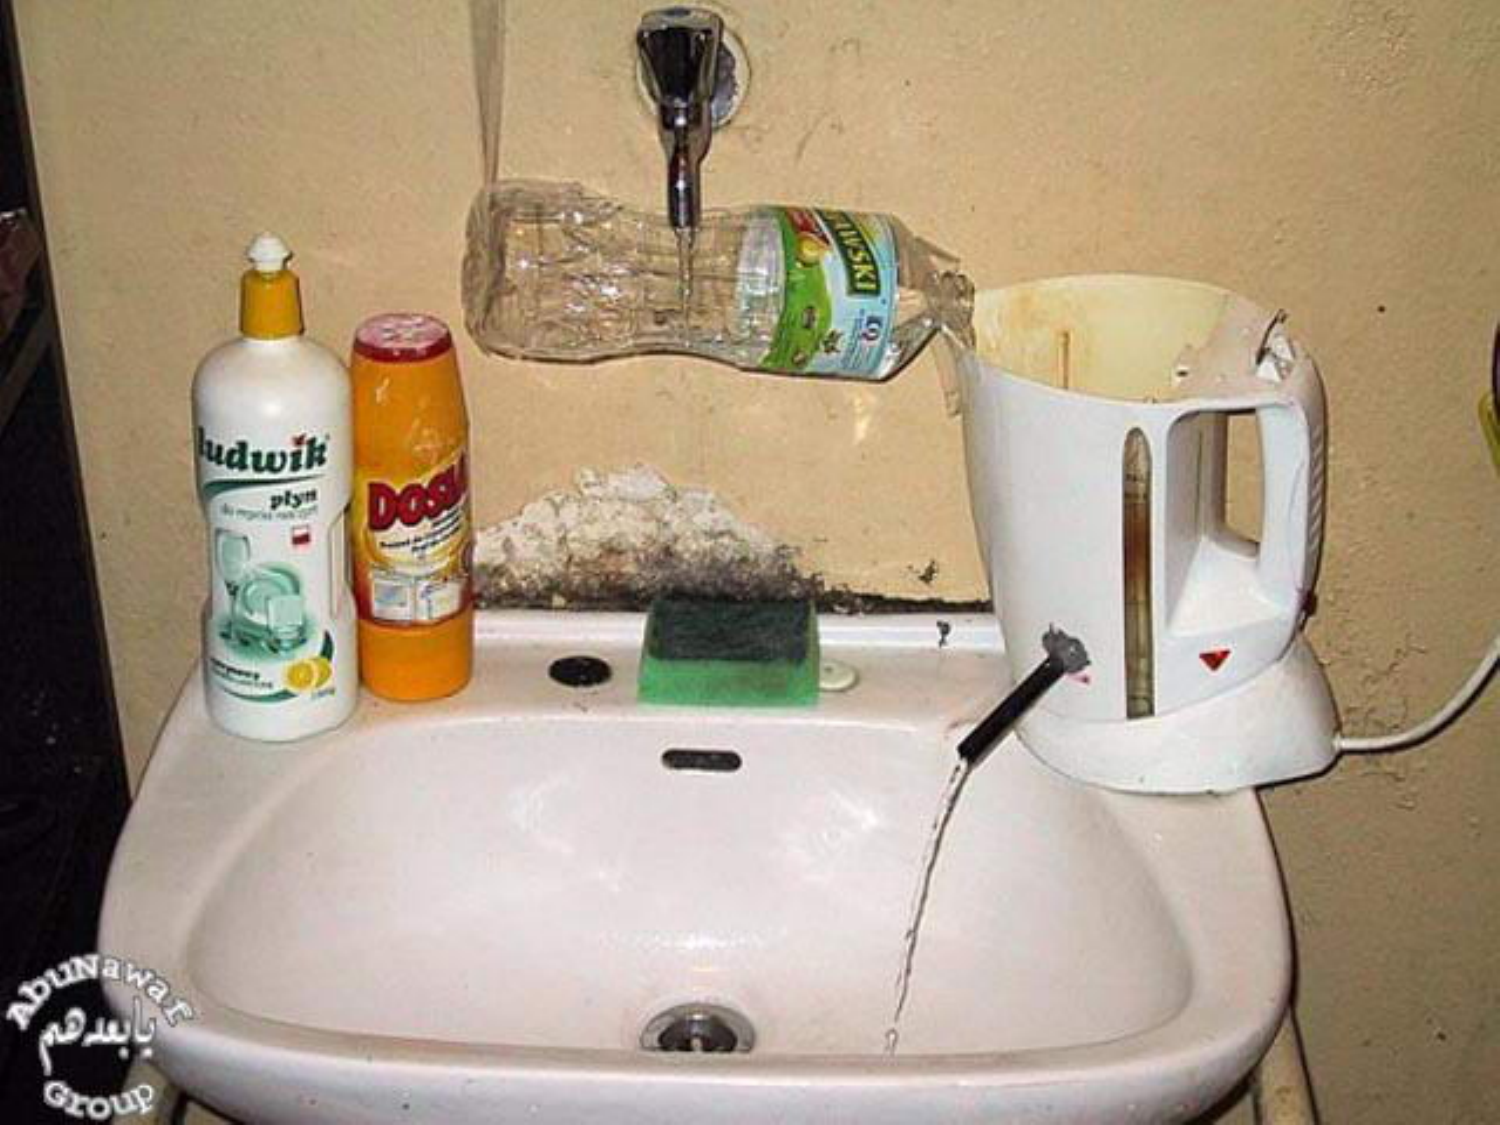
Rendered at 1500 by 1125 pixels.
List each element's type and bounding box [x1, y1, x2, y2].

list [0, 0, 1500, 1125]
